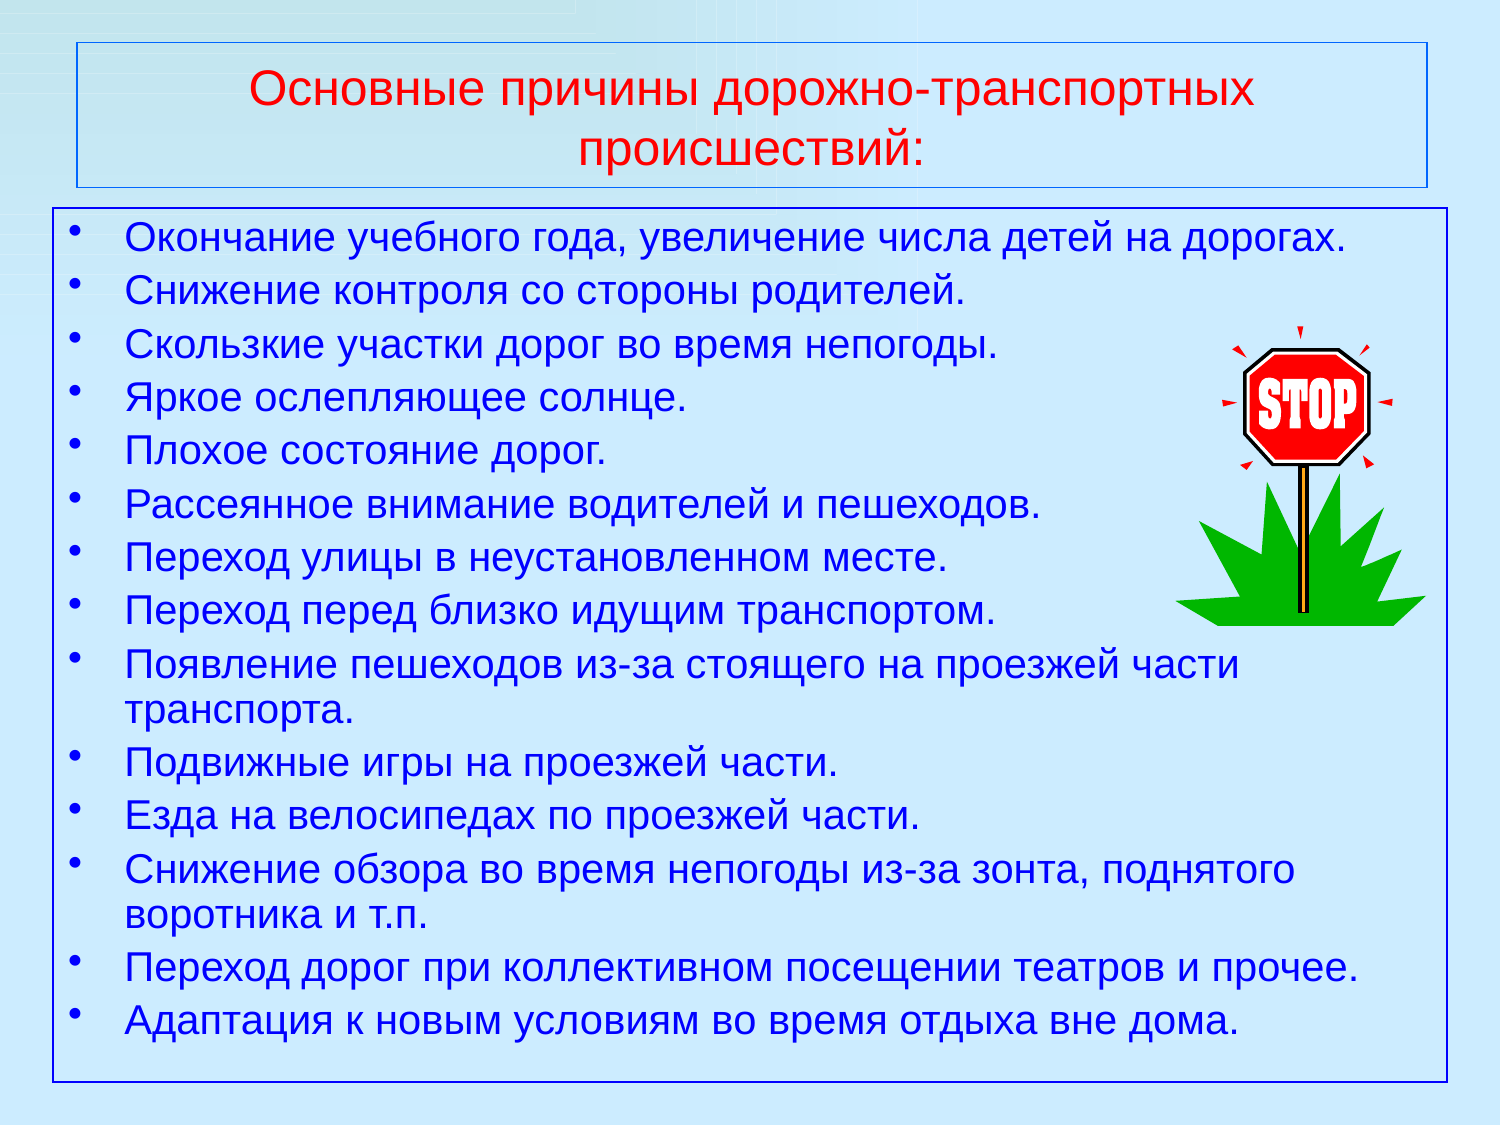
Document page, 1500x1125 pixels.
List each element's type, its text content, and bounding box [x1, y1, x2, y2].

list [1174, 325, 1427, 627]
list Окончание учебного года, увеличение числа детей на дорогах. Снижение контроля со стороны родителей. Скользкие участки дорог во время непогоды. Яркое ослепляющее солнце. Плохое состояние дорог. Рассеянное внимание водителей и пешеходов. Переход улицы в неустановленном месте. Переход перед близко идущим транспортом. Появление пешеходов из-за стоящего на проезжей части транспорта. Подвижные игры на проезжей части. Езда на велосипедах по проезжей части. Снижение обзора во время непогоды из-за зонта, поднятого воротника и т.п. Переход дорог при коллективном посещении театров и прочее. Адаптация к новым условиям во время отдыха вне дома. [52, 207, 1448, 1083]
title Основные причины дорожно-транспортных происшествий: [76, 42, 1428, 188]
